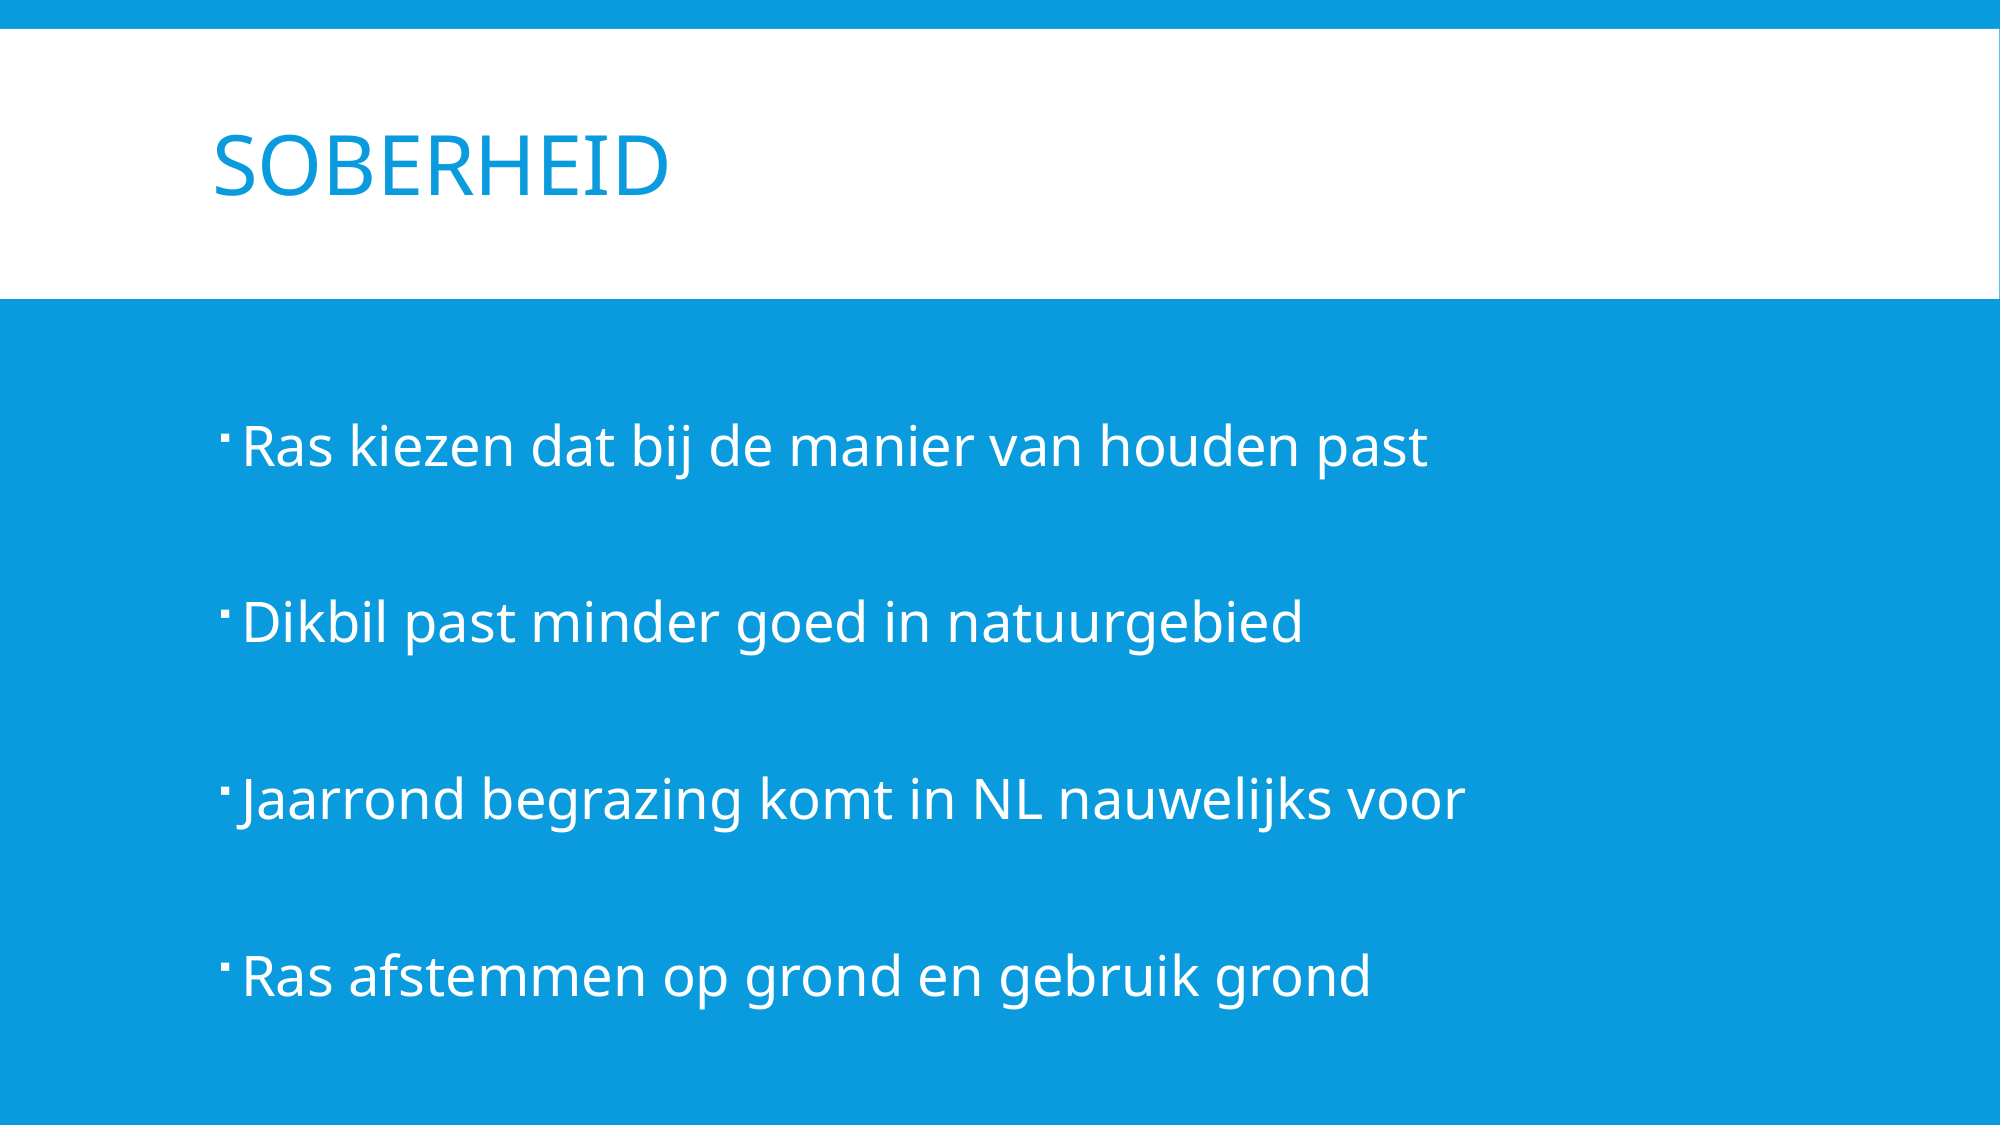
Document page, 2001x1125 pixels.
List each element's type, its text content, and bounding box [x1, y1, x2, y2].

title Soberheid [197, 46, 1803, 295]
list Ras kiezen dat bij de manier van houden past Dikbil past minder goed in natuurgebied Jaarrond begrazing komt in NL nauwelijks voor Ras afstemmen op grond en gebruik grond [197, 329, 1803, 1020]
